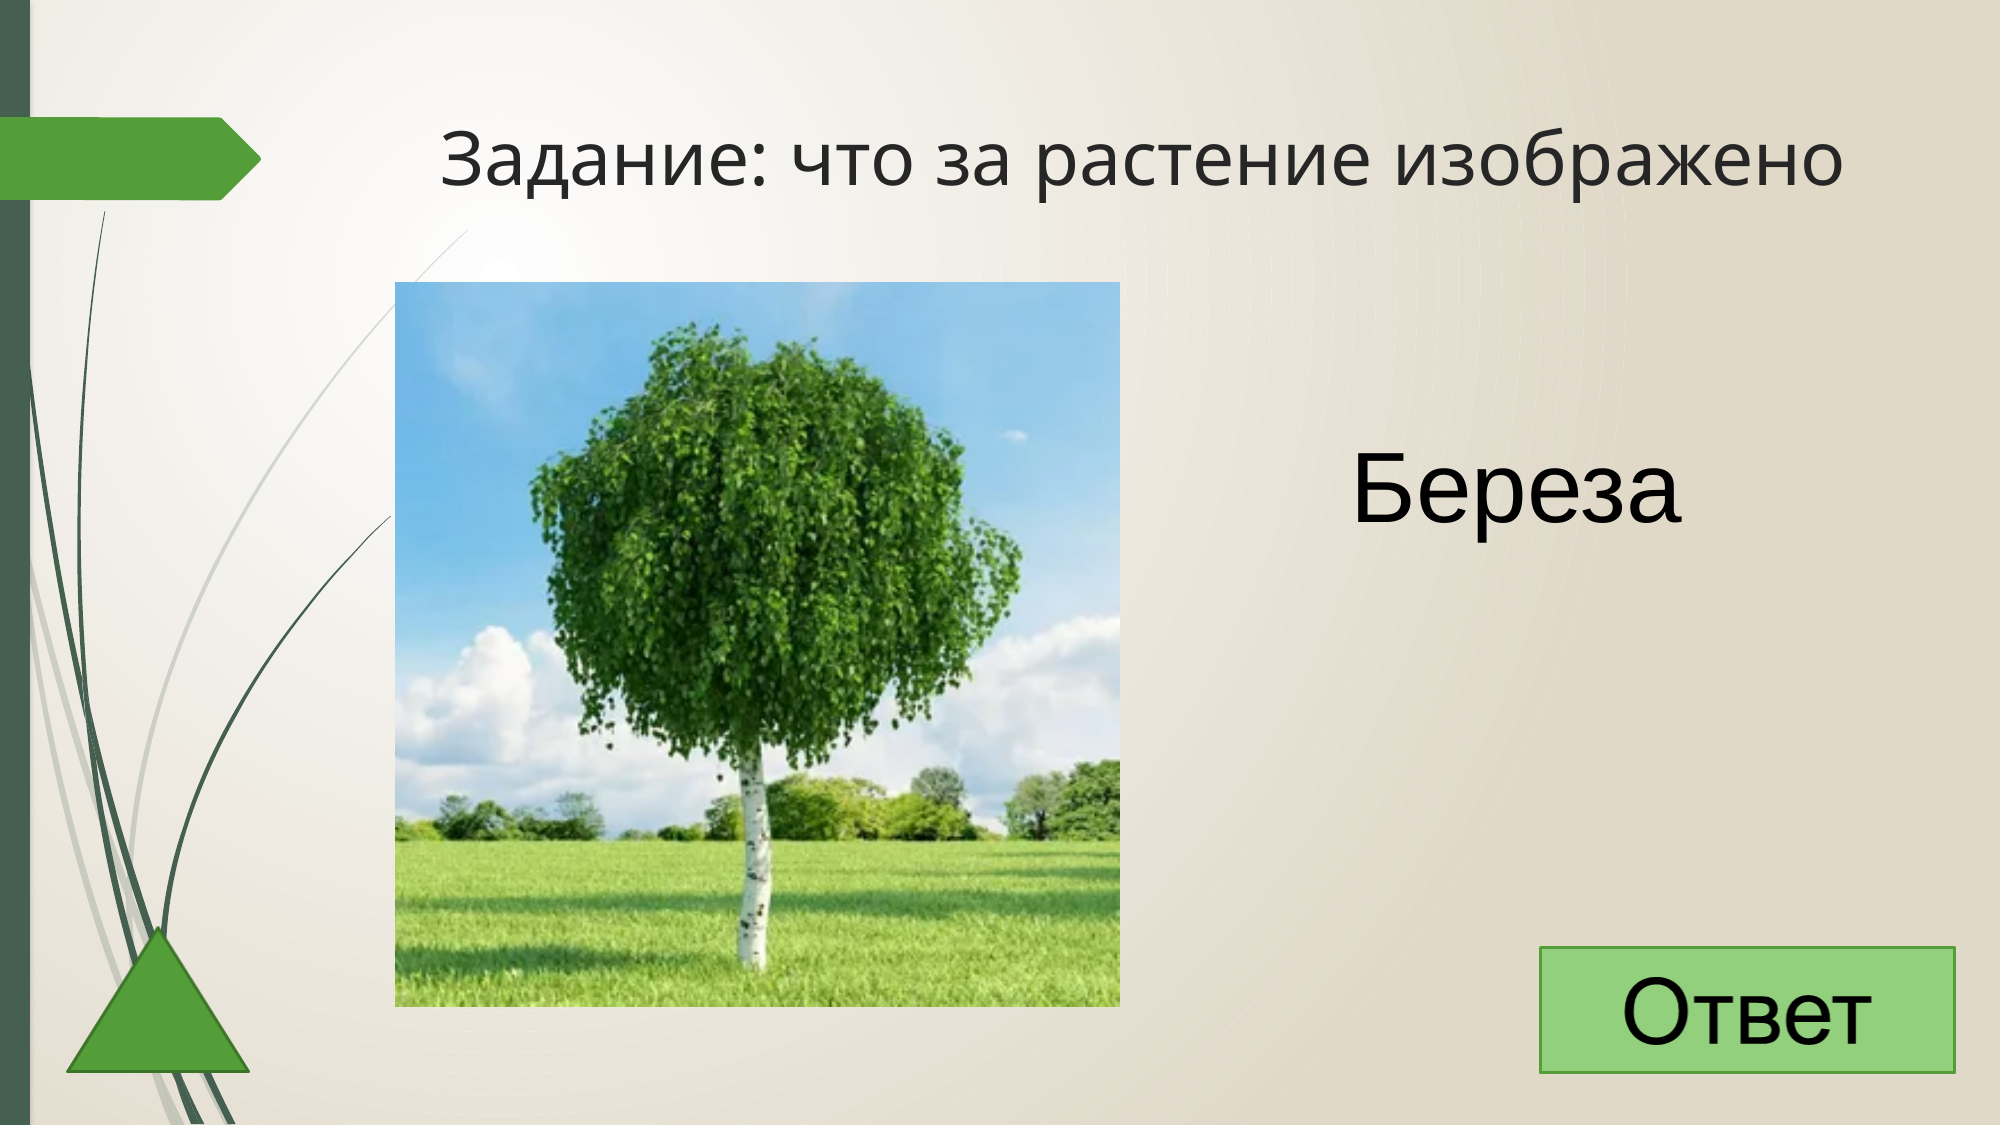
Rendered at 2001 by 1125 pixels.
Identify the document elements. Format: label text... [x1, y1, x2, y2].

title Задание: что за растение изображено [425, 102, 1888, 313]
text_box Береза [1336, 414, 1791, 550]
picture [65, 925, 250, 1074]
picture [1539, 925, 1956, 1120]
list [394, 282, 1120, 1007]
